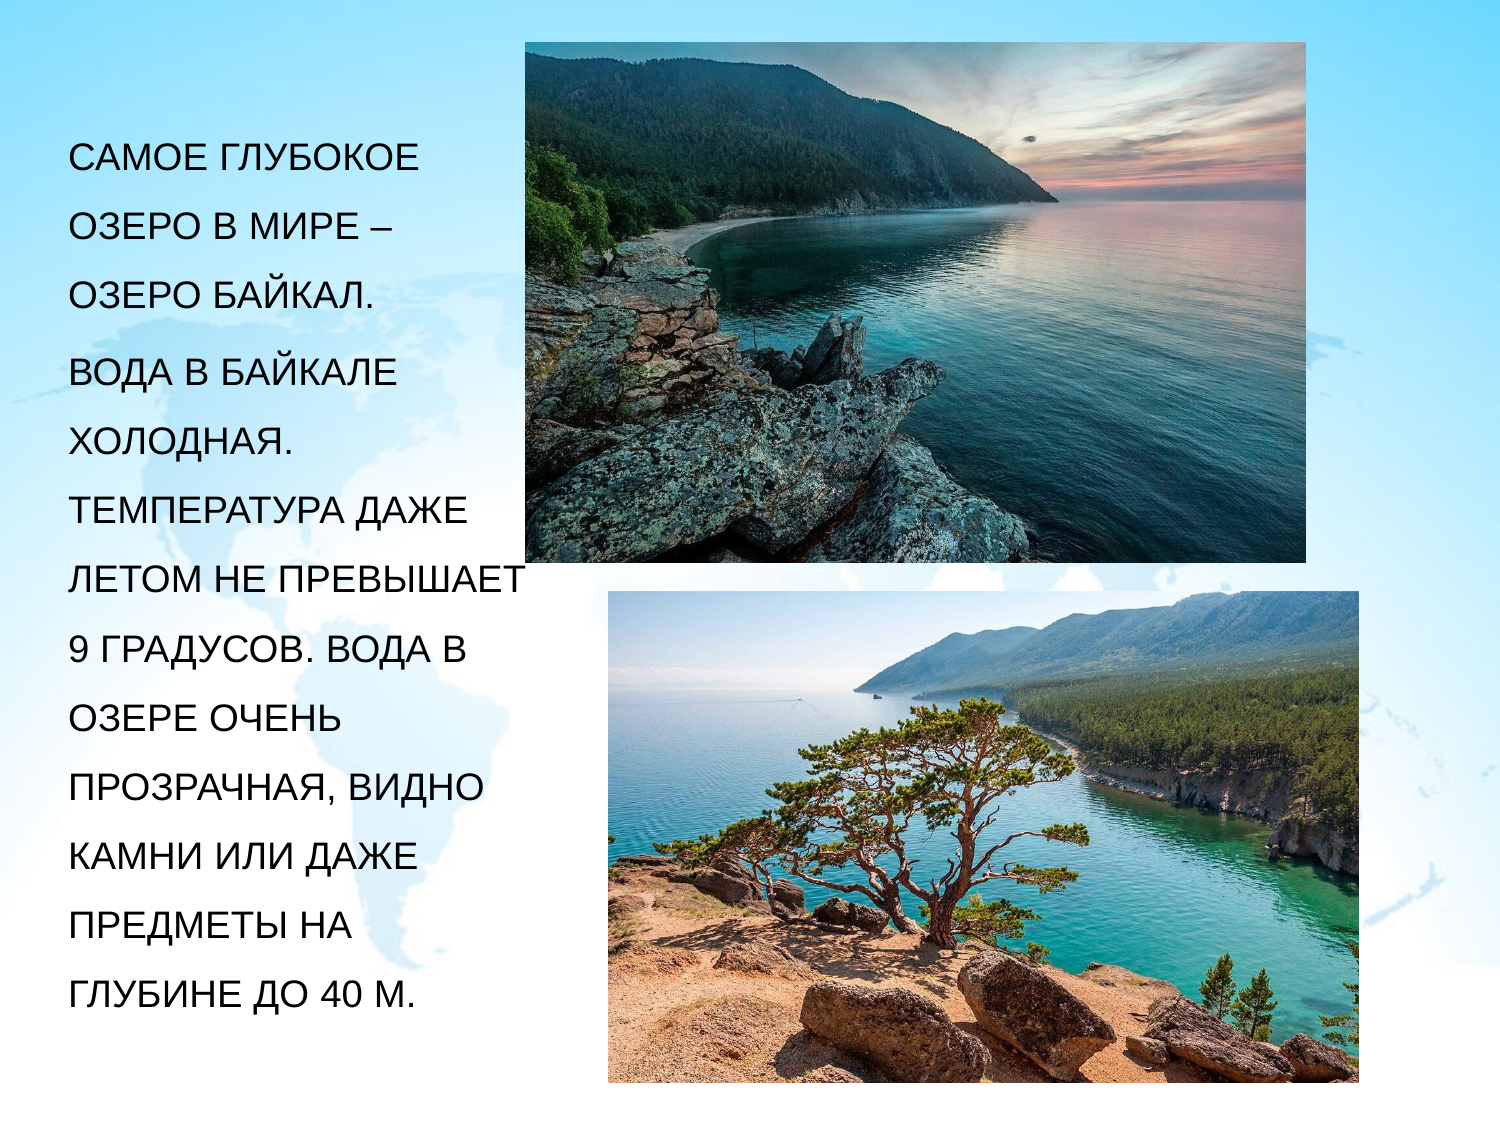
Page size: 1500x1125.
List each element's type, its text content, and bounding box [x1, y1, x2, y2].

picture [0, 0, 1500, 1125]
list САМОЕ ГЛУБОКОЕ ОЗЕРО В МИРЕ – ОЗЕРО БАЙКАЛ. ВОДА В БАЙКАЛЕ ХОЛОДНАЯ. ТЕМПЕРАТУРА ДАЖЕ ЛЕТОМ НЕ ПРЕВЫШАЕТ 9 ГРАДУСОВ. ВОДА В ОЗЕРЕ ОЧЕНЬ ПРОЗРАЧНАЯ, ВИДНО КАМНИ ИЛИ ДАЖЕ ПРЕДМЕТЫ НА ГЛУБИНЕ ДО 40 М. [53, 101, 547, 1076]
